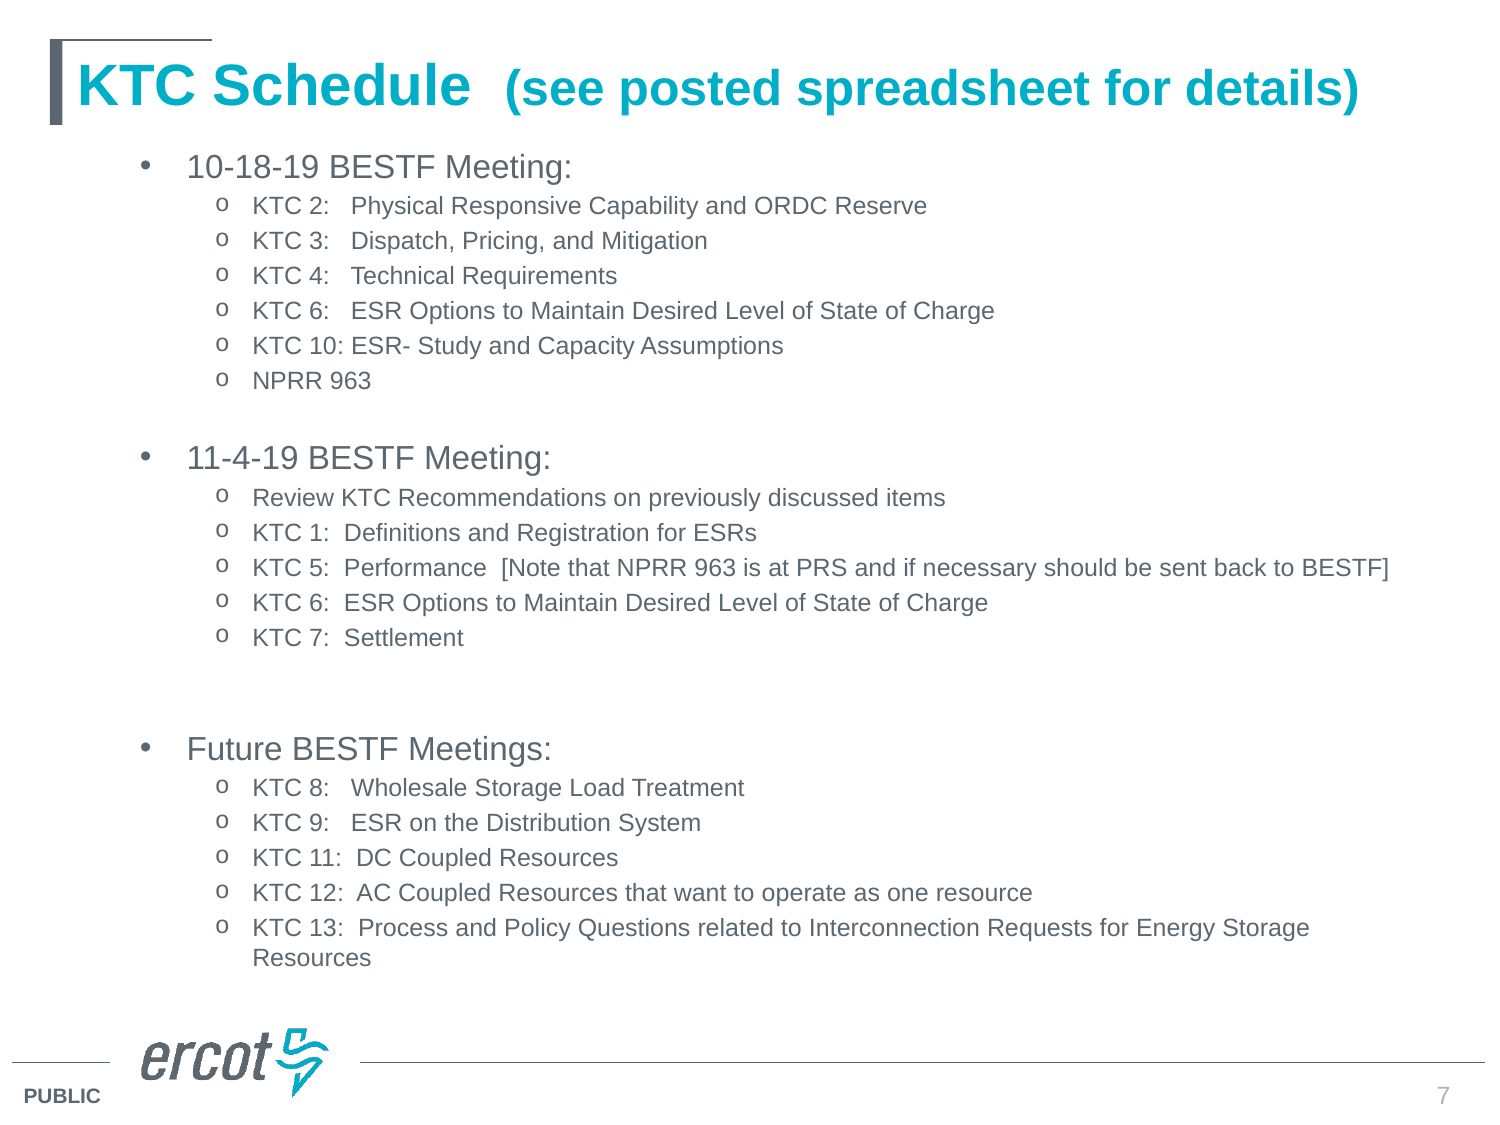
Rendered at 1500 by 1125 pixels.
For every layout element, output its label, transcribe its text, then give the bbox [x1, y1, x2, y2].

list 10-18-19 BESTF Meeting: KTC 2: Physical Responsive Capability and ORDC Reserve KTC 3: Dispatch, Pricing, and Mitigation KTC 4: Technical Requirements KTC 6: ESR Options to Maintain Desired Level of State of Charge KTC 10: ESR- Study and Capacity Assumptions NPRR 963 11-4-19 BESTF Meeting: Review KTC Recommendations on previously discussed items KTC 1: Definitions and Registration for ESRs KTC 5: Performance [Note that NPRR 963 is at PRS and if necessary should be sent back to BESTF] KTC 6: ESR Options to Maintain Desired Level of State of Charge KTC 7: Settlement Future BESTF Meetings: KTC 8: Wholesale Storage Load Treatment KTC 9: ESR on the Distribution System KTC 11: DC Coupled Resources KTC 12: AC Coupled Resources that want to operate as one resource KTC 13: Process and Policy Questions related to Interconnection Requests for Energy Storage Resources [50, 137, 1450, 1025]
slide_number 7 [1400, 1076, 1488, 1113]
title KTC Schedule (see posted spreadsheet for details) [62, 39, 1450, 125]
picture [137, 1025, 332, 1100]
